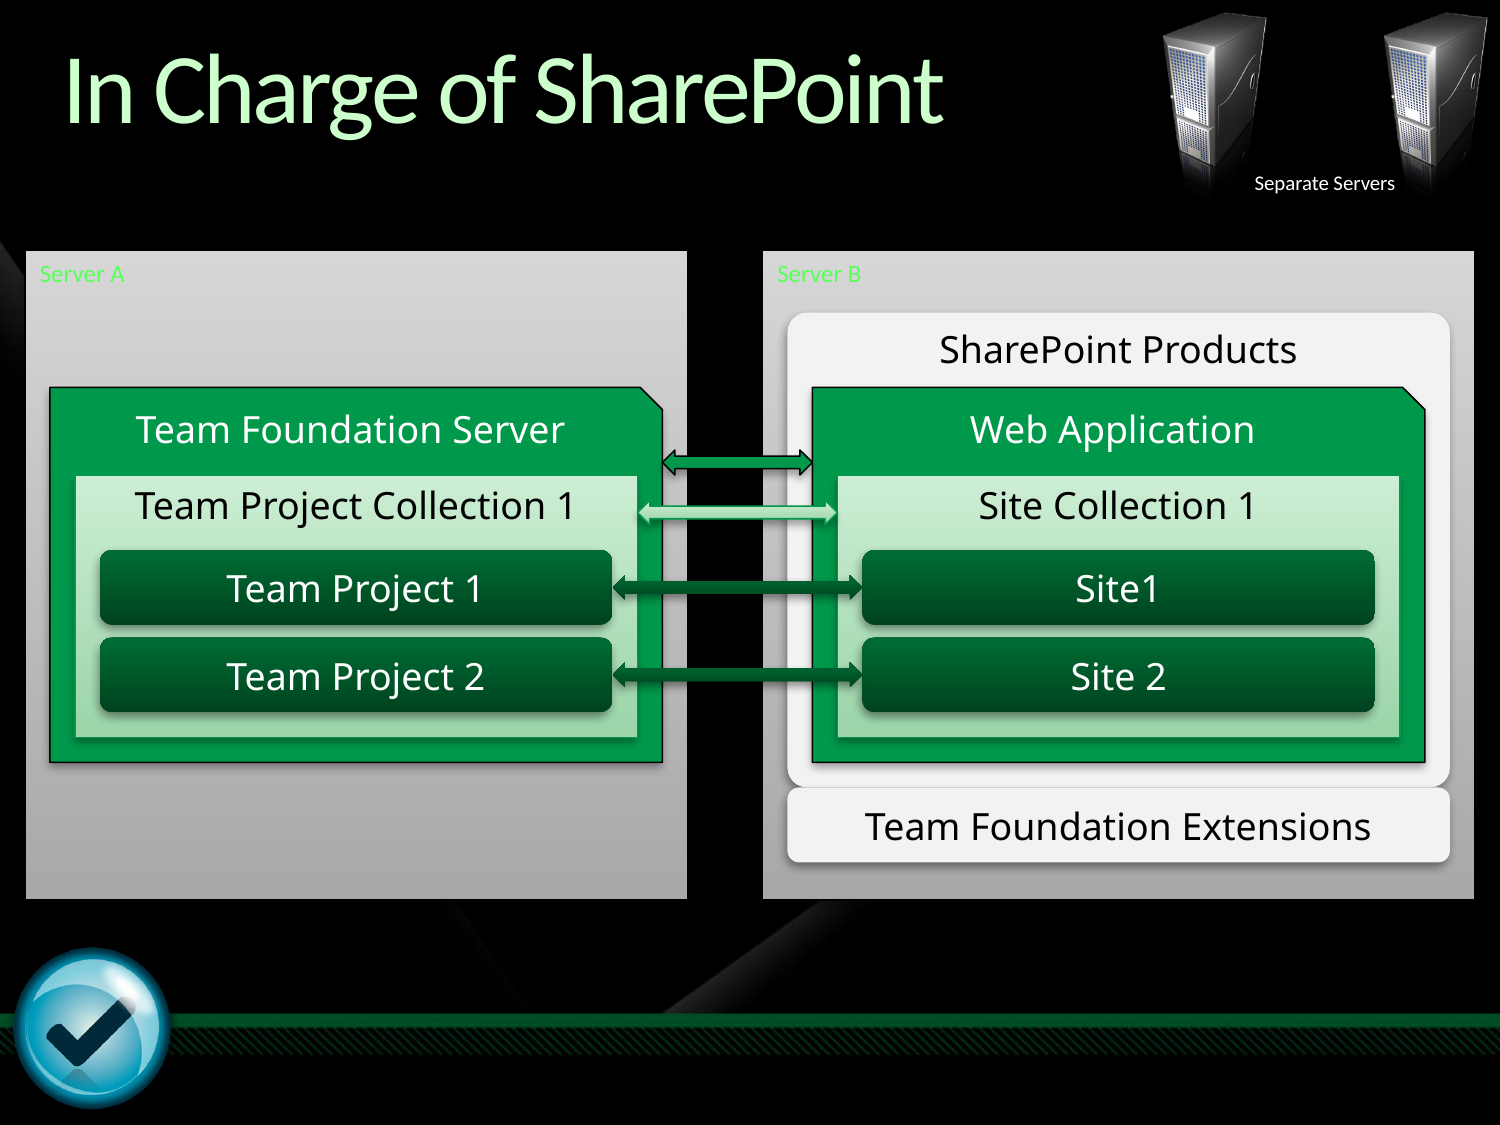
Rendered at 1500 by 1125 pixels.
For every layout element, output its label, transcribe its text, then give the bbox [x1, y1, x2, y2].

text_box Server B [762, 249, 1038, 295]
text_box [762, 249, 1476, 901]
text_box [612, 662, 863, 688]
text_box Server A [24, 249, 300, 295]
text_box Team Project 2 [99, 637, 613, 713]
text_box Site Collection 1 [837, 474, 1401, 738]
title In Charge of SharePoint [62, 37, 1143, 147]
text_box SharePoint Products [787, 312, 1450, 786]
text_box [661, 449, 813, 476]
text_box [24, 249, 688, 901]
text_box Team Project Collection 1 [74, 474, 638, 738]
picture [0, 0, 1500, 1125]
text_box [1149, 12, 1500, 220]
text_box Site1 [862, 549, 1375, 625]
text_box Team Project 1 [99, 549, 613, 625]
text_box [636, 499, 839, 526]
text_box Site 2 [862, 637, 1375, 713]
text_box Web Application [811, 386, 1426, 764]
text_box [612, 575, 863, 601]
text_box Team Foundation Server [49, 386, 664, 764]
text_box Team Foundation Extensions [787, 787, 1450, 863]
